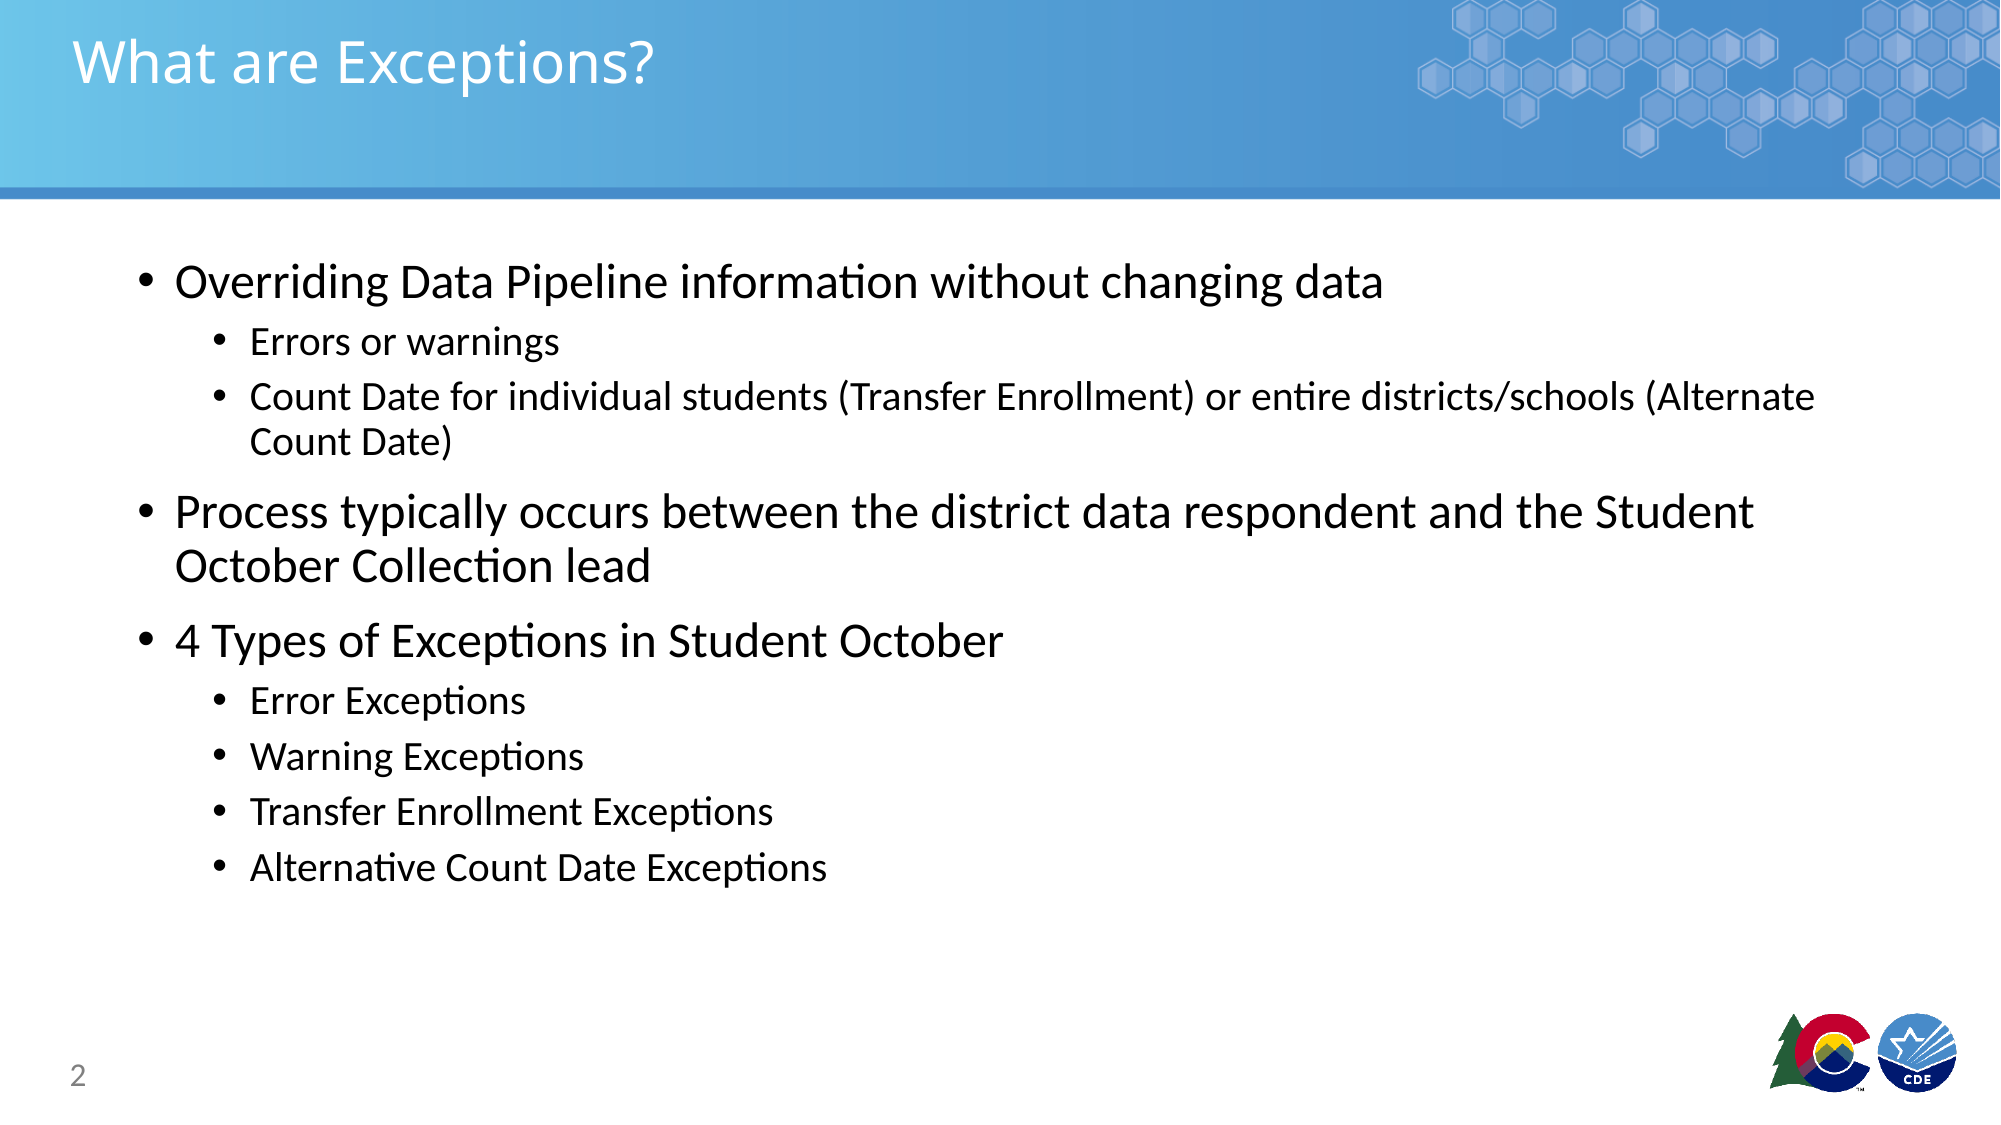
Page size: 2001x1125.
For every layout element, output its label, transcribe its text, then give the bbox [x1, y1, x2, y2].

title What are Exceptions? [72, 33, 1396, 182]
picture [0, 0, 2000, 200]
list Overriding Data Pipeline information without changing data Errors or warnings Count Date for individual students (Transfer Enrollment) or entire districts/schools (Alternate Count Date) Process typically occurs between the district data respondent and the Student October Collection lead 4 Types of Exceptions in Student October Error Exceptions Warning Exceptions Transfer Enrollment Exceptions Alternative Count Date Exceptions [137, 254, 1863, 969]
picture [1768, 1012, 1957, 1093]
slide_number 2 [54, 1042, 505, 1103]
